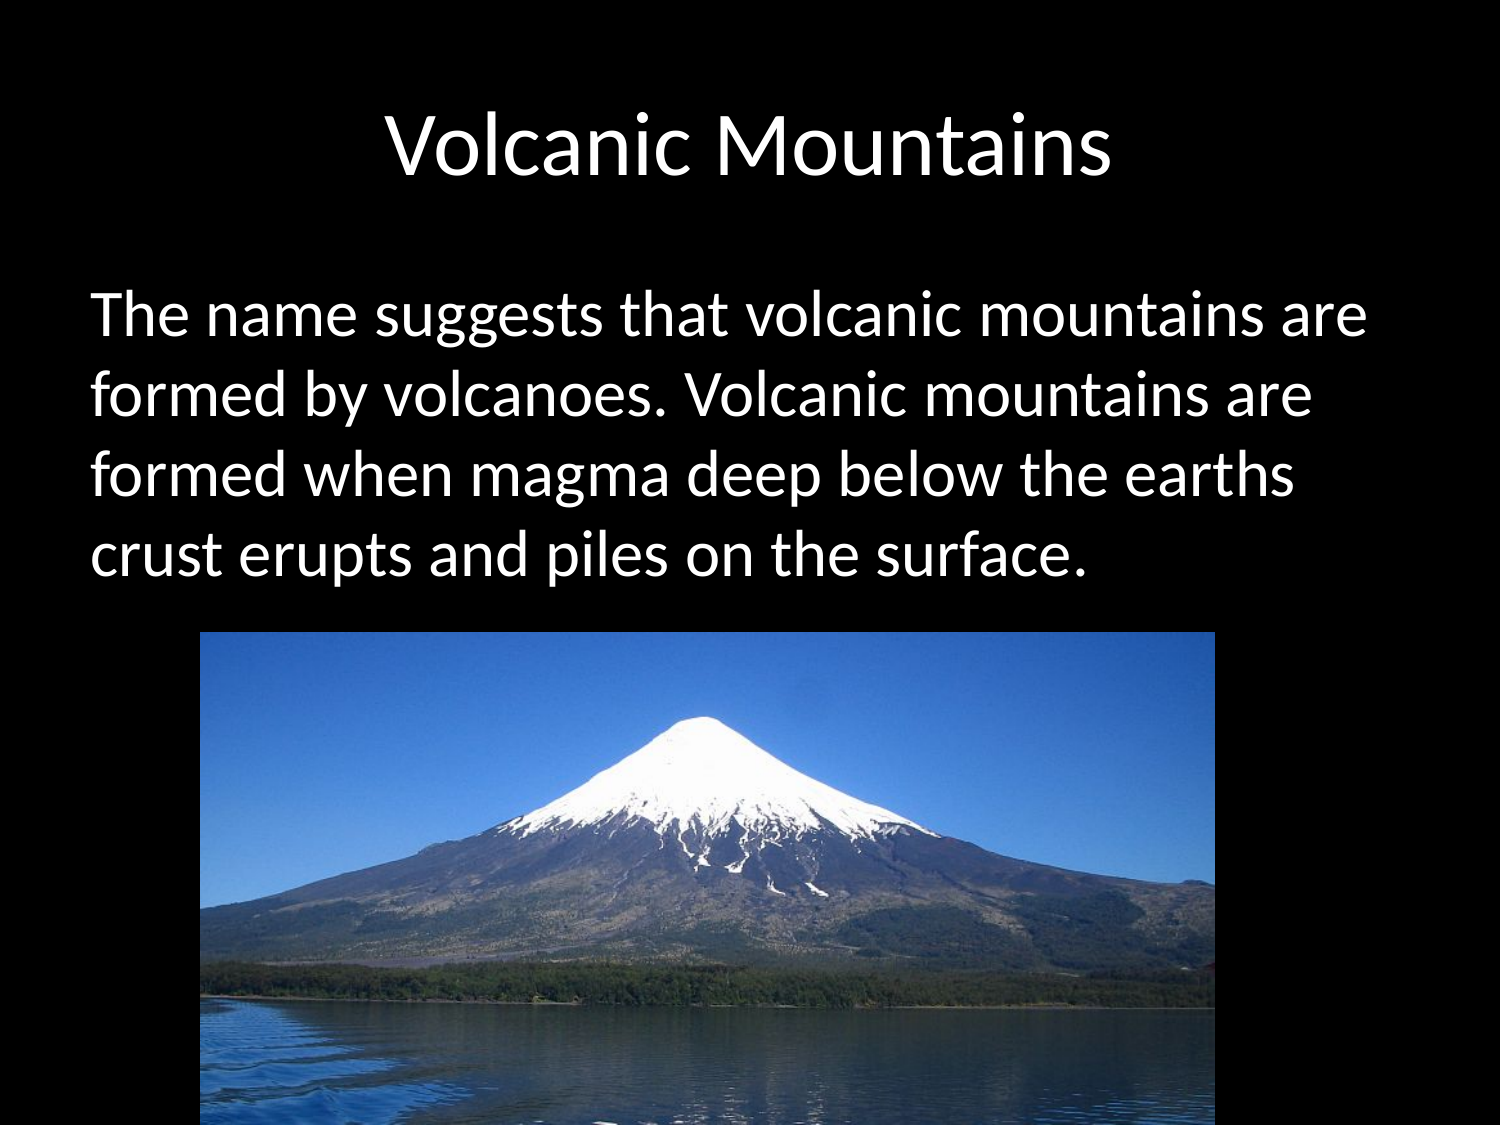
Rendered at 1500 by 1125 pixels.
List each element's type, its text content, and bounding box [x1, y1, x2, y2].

picture [199, 632, 1215, 1125]
title Volcanic Mountains [75, 45, 1425, 233]
list The name suggests that volcanic mountains are formed by volcanoes. Volcanic mountains are formed when magma deep below the earths crust erupts and piles on the surface. [75, 262, 1425, 1005]
